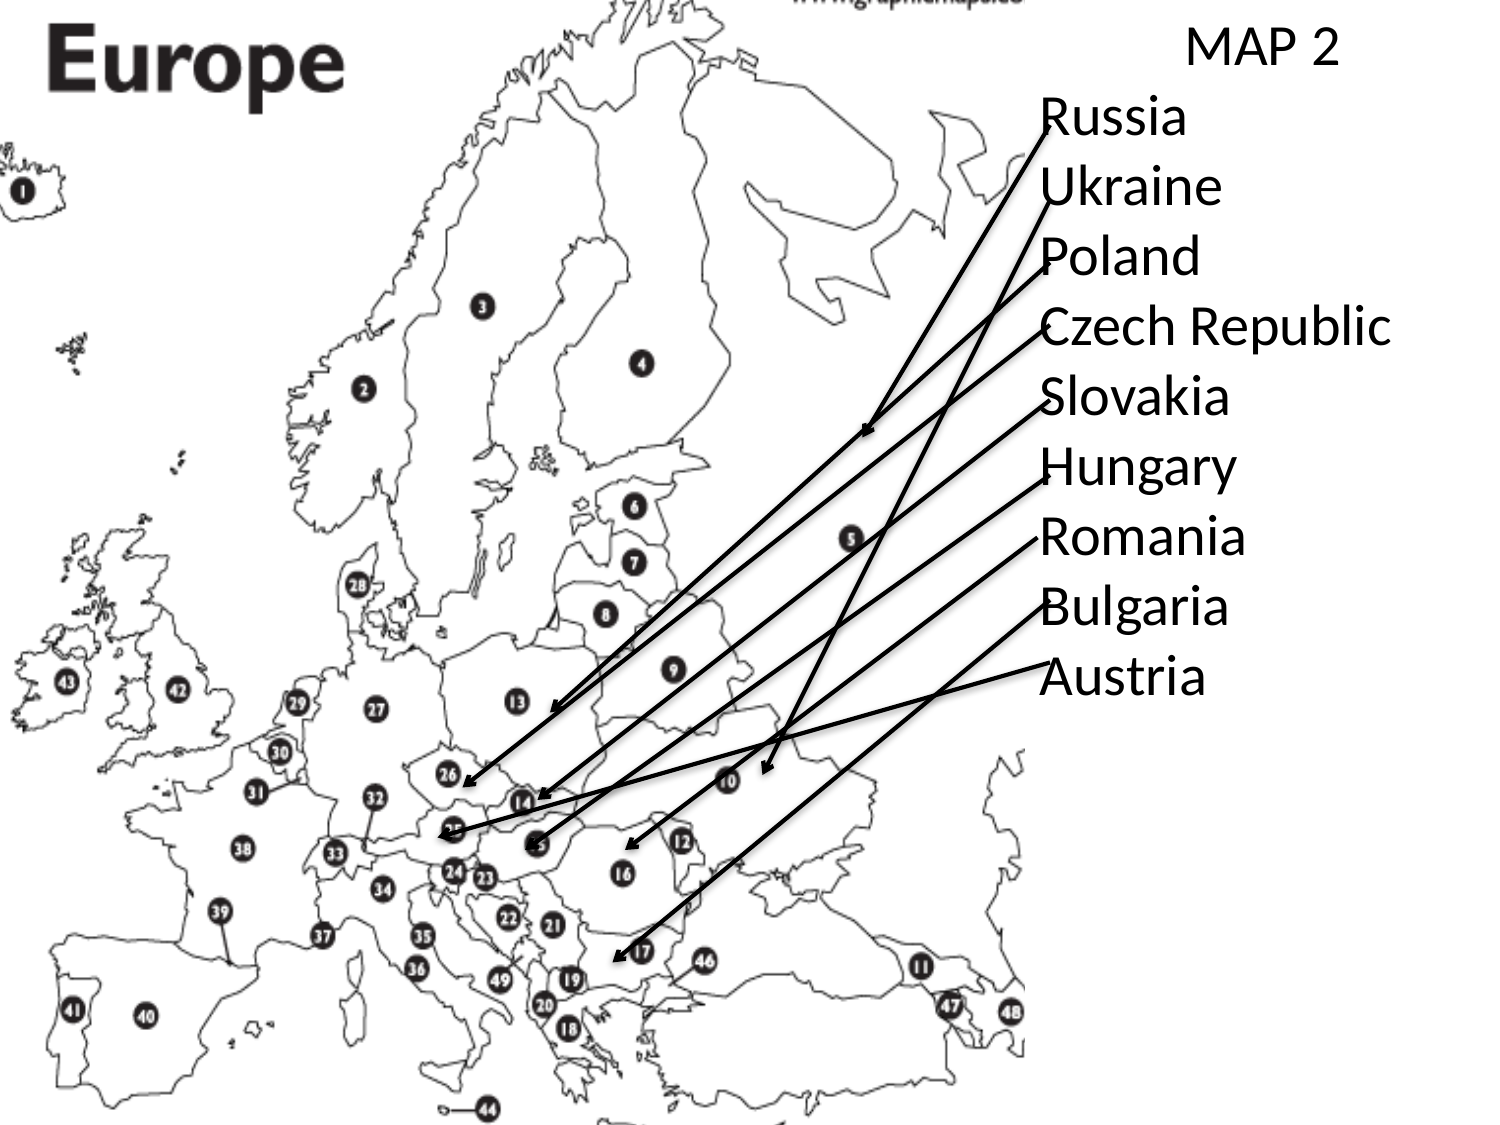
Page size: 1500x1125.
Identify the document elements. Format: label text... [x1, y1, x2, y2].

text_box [799, 187, 1113, 342]
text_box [549, 262, 1051, 324]
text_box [1055, 343, 1195, 632]
text_box MAP 2 Russia Ukraine Poland Czech Republic Slovakia Hungary Romania Bulgaria Austria [1026, 0, 1500, 785]
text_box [524, 474, 1051, 660]
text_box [537, 399, 1051, 474]
picture [0, 0, 1026, 1125]
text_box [524, 846, 607, 851]
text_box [437, 662, 1051, 838]
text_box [624, 537, 1038, 598]
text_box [612, 844, 1051, 963]
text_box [462, 324, 1051, 660]
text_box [612, 599, 1051, 662]
